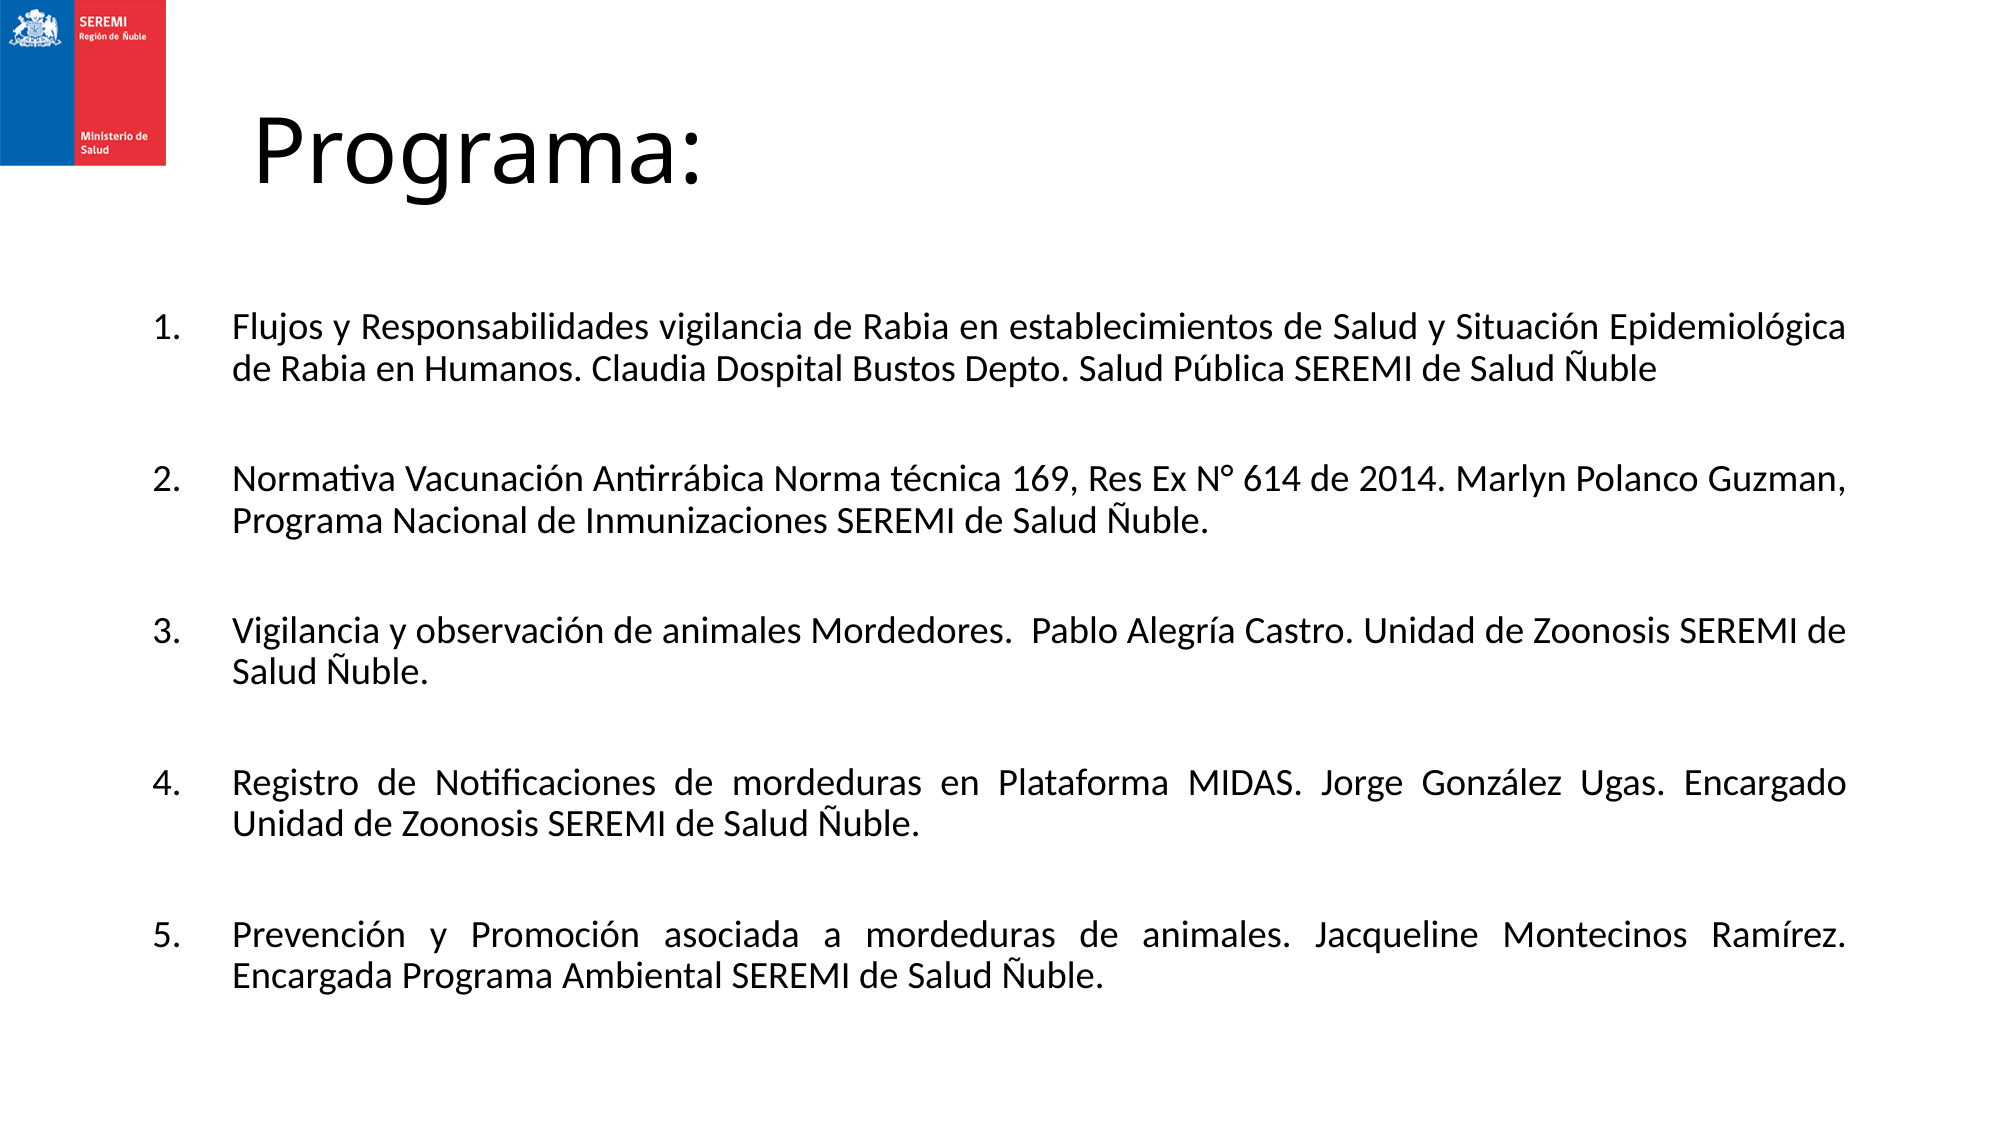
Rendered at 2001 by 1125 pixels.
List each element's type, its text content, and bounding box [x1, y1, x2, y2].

title Programa: [236, 44, 1962, 263]
picture [0, 0, 166, 166]
list Flujos y Responsabilidades vigilancia de Rabia en establecimientos de Salud y Situación Epidemiológica de Rabia en Humanos. Claudia Dospital Bustos Depto. Salud Pública SEREMI de Salud Ñuble Normativa Vacunación Antirrábica Norma técnica 169, Res Ex N° 614 de 2014. Marlyn Polanco Guzman, Programa Nacional de Inmunizaciones SEREMI de Salud Ñuble. Vigilancia y observación de animales Mordedores. Pablo Alegría Castro. Unidad de Zoonosis SEREMI de Salud Ñuble. Registro de Notificaciones de mordeduras en Plataforma MIDAS. Jorge González Ugas. Encargado Unidad de Zoonosis SEREMI de Salud Ñuble. Prevención y Promoción asociada a mordeduras de animales. Jacqueline Montecinos Ramírez. Encargada Programa Ambiental SEREMI de Salud Ñuble. [137, 299, 1863, 1014]
